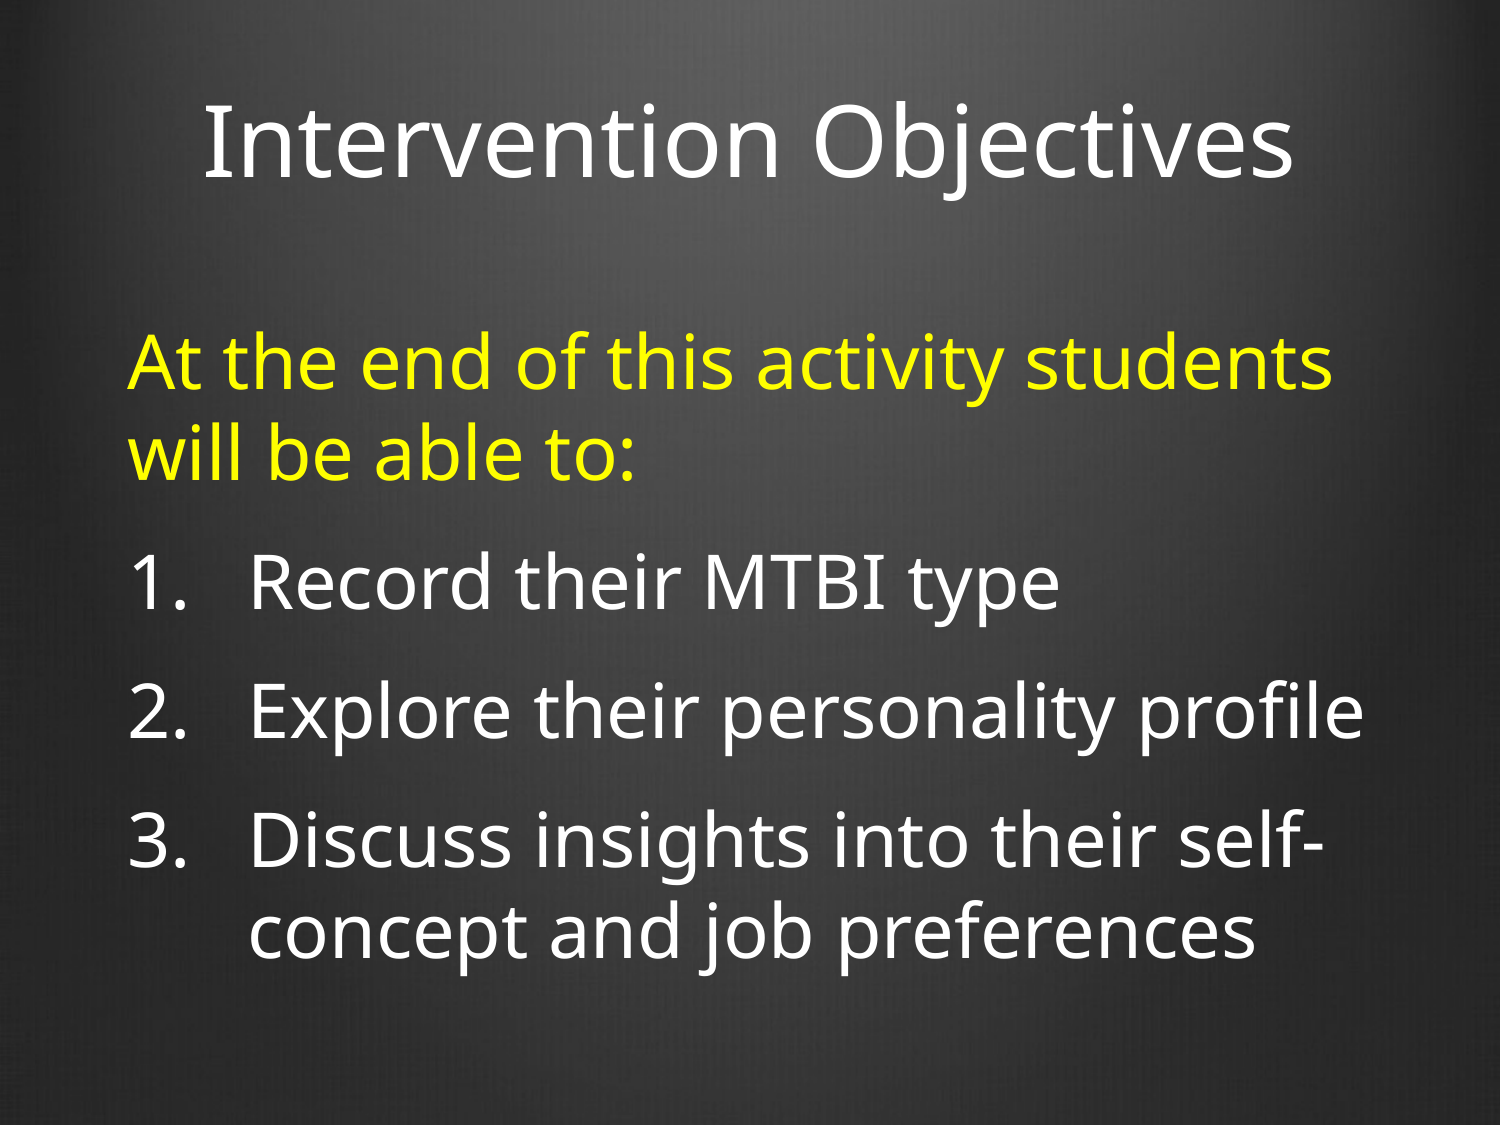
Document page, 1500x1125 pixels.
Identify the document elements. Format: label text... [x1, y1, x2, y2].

title Intervention Objectives [112, 19, 1388, 255]
list At the end of this activity students will be able to: Record their MTBI type Explore their personality profile Discuss insights into their self-concept and job preferences [112, 306, 1388, 1005]
